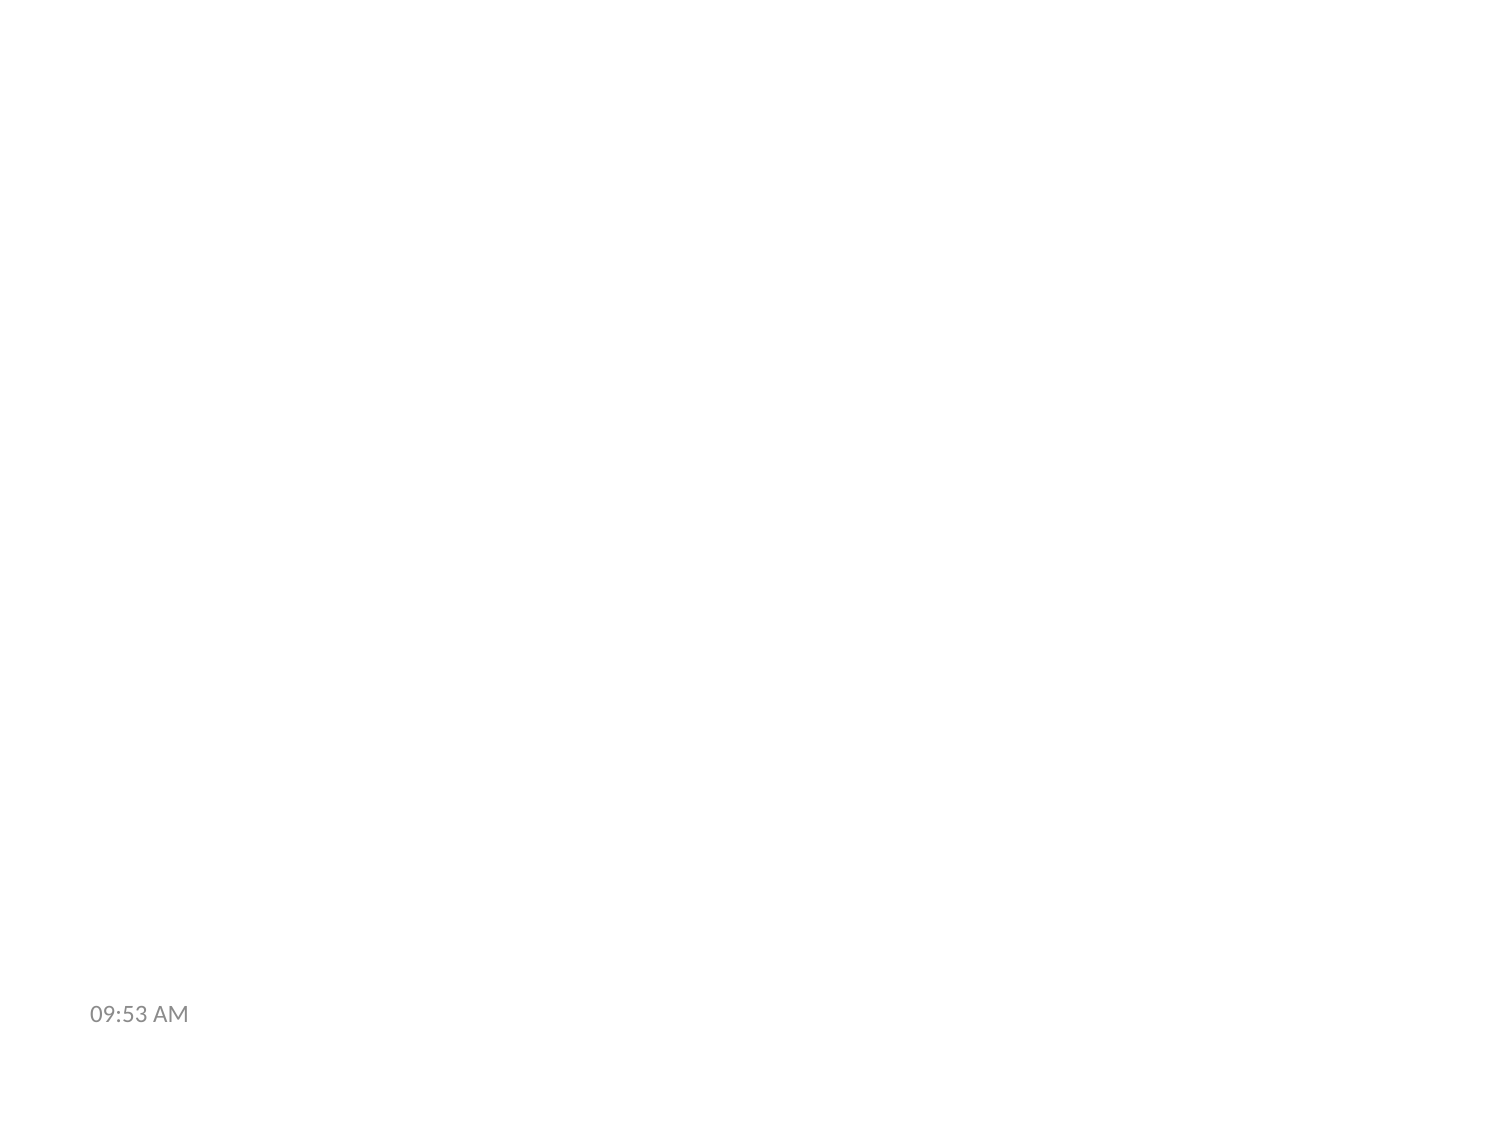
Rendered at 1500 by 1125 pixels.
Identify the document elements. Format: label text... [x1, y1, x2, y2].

text_box 3:35 PM [75, 982, 425, 1043]
